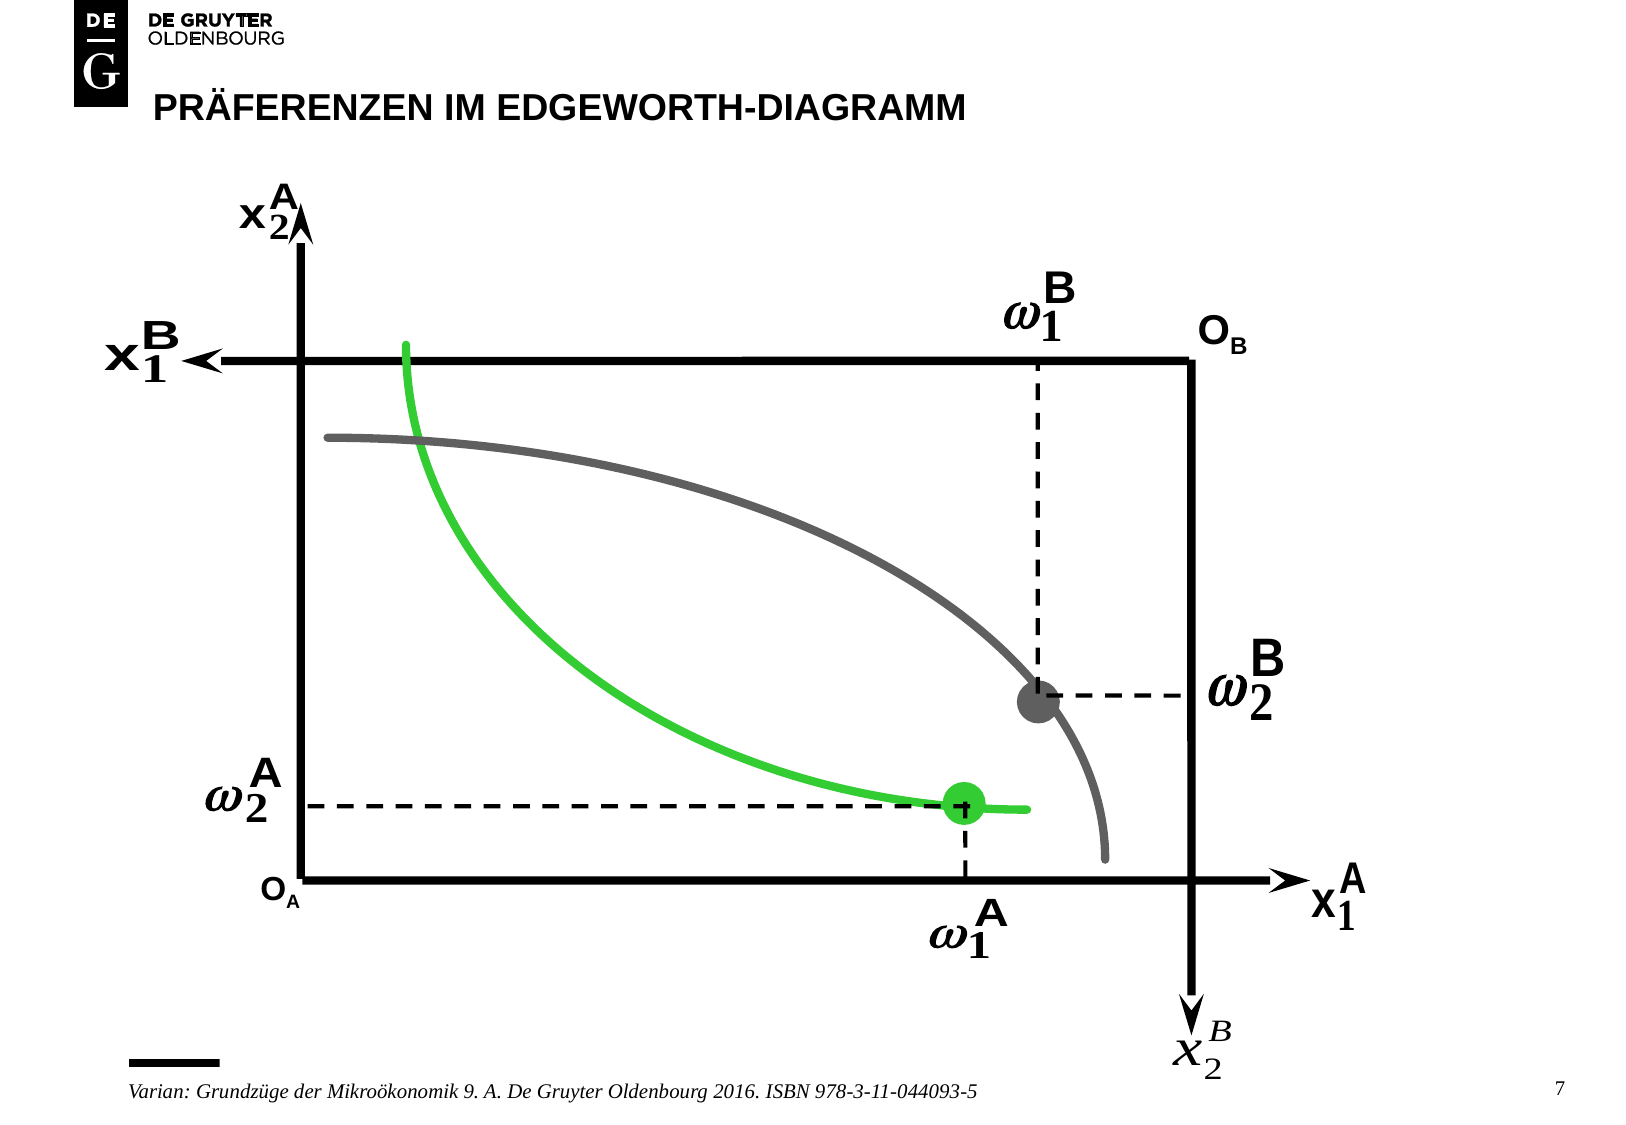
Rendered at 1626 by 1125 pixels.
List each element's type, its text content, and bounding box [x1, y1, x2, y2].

text_box OB [1182, 295, 1263, 368]
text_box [1204, 627, 1285, 724]
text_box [925, 891, 1012, 962]
text_box [303, 210, 307, 224]
slide_number 7 [1554, 1074, 1614, 1104]
text_box [1289, 874, 1309, 887]
text_box OA [245, 859, 316, 921]
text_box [101, 312, 182, 385]
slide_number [128, 1077, 1539, 1108]
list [1309, 854, 1370, 933]
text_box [236, 175, 303, 242]
title Präferenzen im Edgeworth-diagramm [153, 82, 1580, 135]
text_box [182, 354, 202, 368]
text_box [1160, 1007, 1240, 1085]
text_box [327, 437, 1106, 860]
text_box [201, 749, 286, 826]
text_box [1016, 680, 1060, 724]
text_box [406, 344, 1028, 675]
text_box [1000, 262, 1077, 344]
text_box [942, 781, 986, 825]
